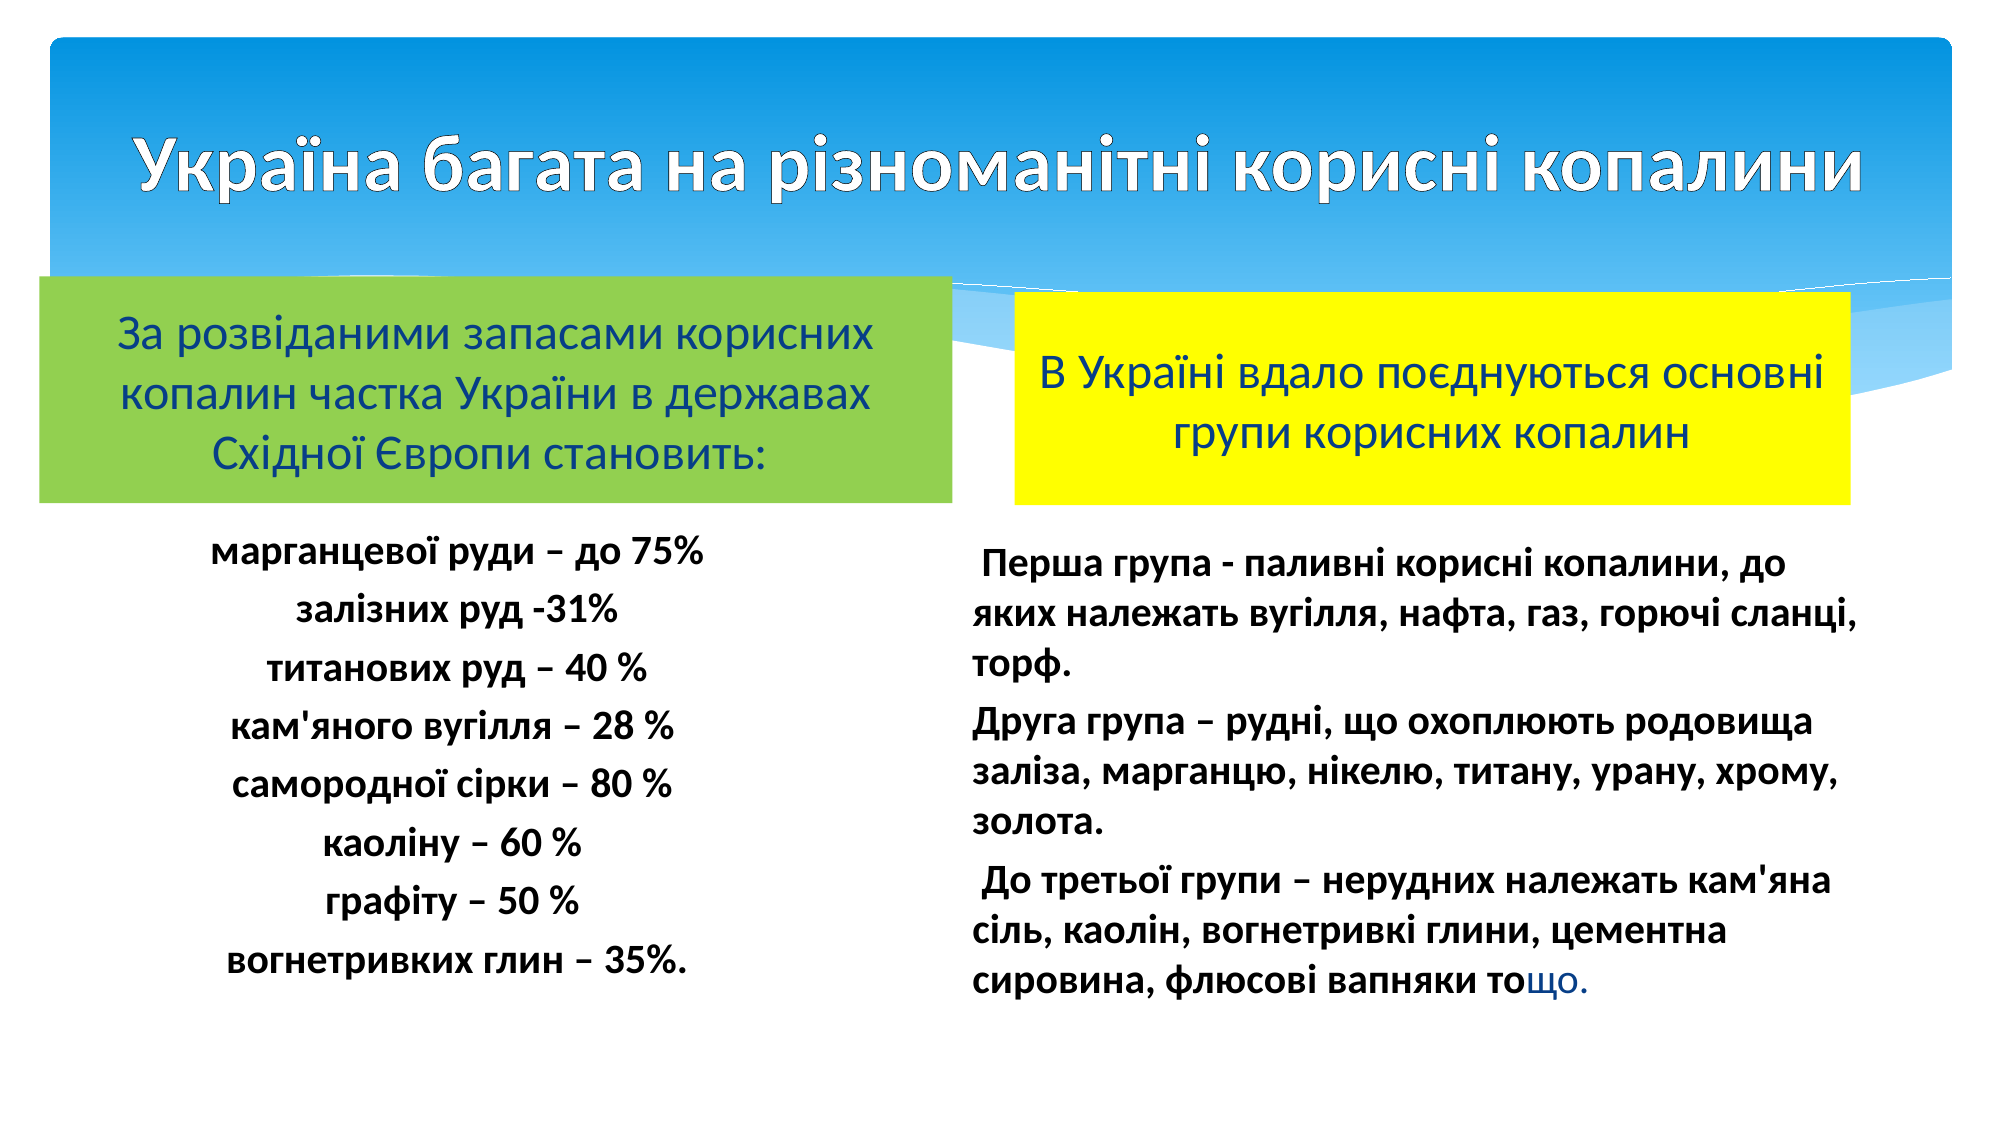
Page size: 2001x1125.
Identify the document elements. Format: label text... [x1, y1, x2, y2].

title Україна багата на різноманітні корисні копалини [99, 55, 1900, 261]
list В Україні вдало поєднуються основні групи корисних копалин [1014, 292, 1851, 506]
list За розвіданими запасами корисних копалин частка України в державах Східної Європи становить: [39, 276, 953, 504]
list Перша група - паливні корисні копалини, до яких належать вугілля, нафта, газ, горючі сланці, торф. Друга група – рудні, що охоплюють родовища заліза, марганцю, нікелю, титану, урану, хрому, золота. До третьої групи – нерудних належать кам'яна сіль, каолін, вогнетривкі глини, цементна сировина, флюсові вапняки тощо. [957, 526, 1885, 1070]
list марганцевої руди – до 75% залізних руд -31% титанових руд – 40 % кам'яного вугілля – 28 % самородної сірки – 80 % каоліну – 60 % графіту – 50 % вогнетривких глин – 35%. [39, 515, 876, 1058]
